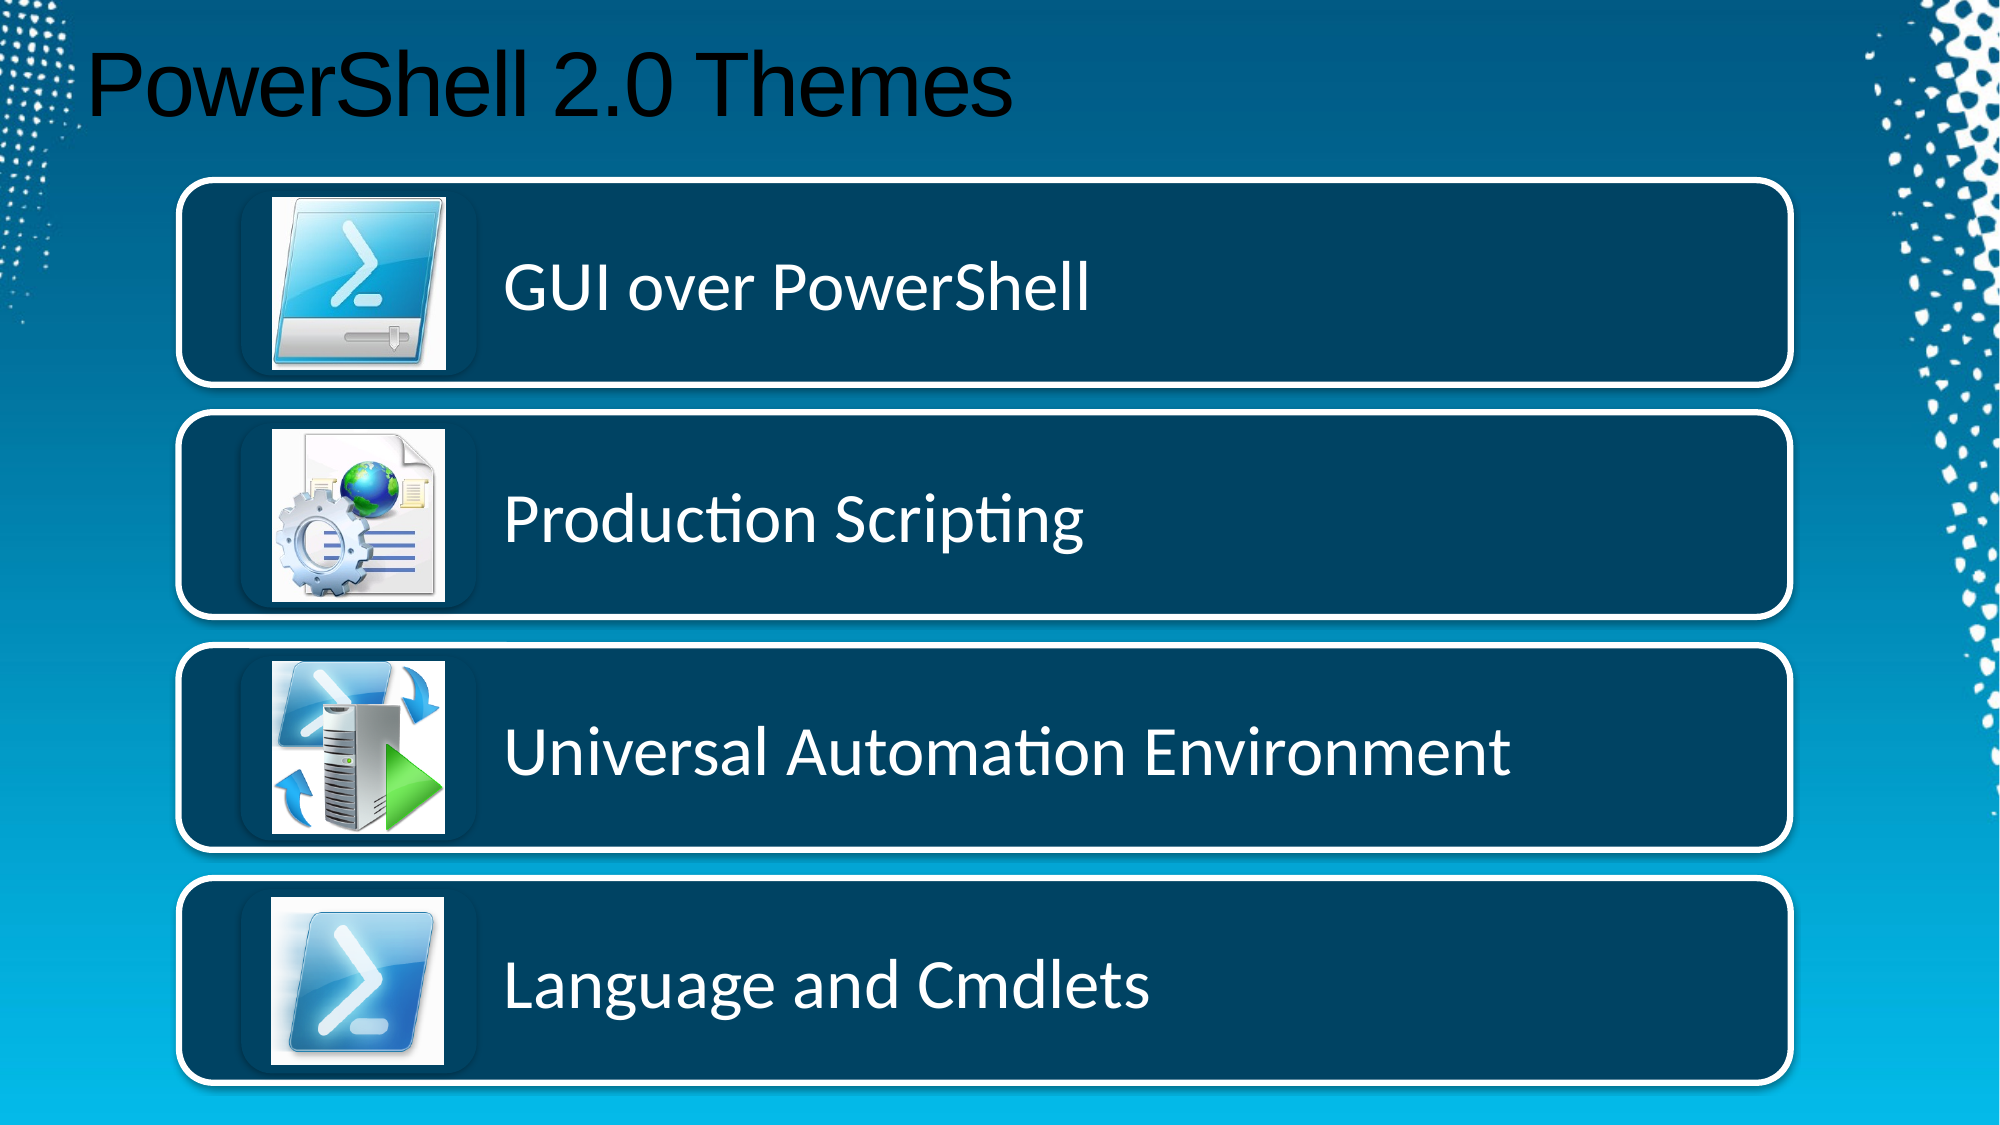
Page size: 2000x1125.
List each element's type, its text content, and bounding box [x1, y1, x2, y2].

picture [1930, 291, 1941, 297]
picture [1952, 502, 1967, 516]
picture [1953, 301, 1962, 312]
picture [1922, 200, 1934, 207]
picture [1941, 324, 1952, 332]
picture [1914, 164, 1923, 177]
picture [1925, 87, 1941, 99]
picture [54, 76, 60, 83]
picture [1929, 27, 1945, 45]
picture [1968, 481, 1978, 492]
picture [6, 97, 12, 105]
picture [42, 31, 53, 39]
picture [1981, 604, 2000, 620]
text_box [178, 179, 1791, 386]
picture [45, 16, 55, 24]
picture [1984, 349, 1992, 357]
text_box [178, 877, 1791, 1083]
picture [1969, 625, 1985, 642]
picture [1990, 492, 2000, 505]
picture [1932, 235, 1943, 241]
picture [30, 14, 40, 23]
picture [56, 47, 64, 55]
picture [1946, 525, 1956, 533]
picture [1919, 367, 1930, 378]
picture [1928, 399, 1939, 415]
picture [18, 13, 26, 19]
picture [0, 155, 5, 163]
picture [29, 27, 38, 38]
picture [11, 55, 21, 64]
picture [1935, 431, 1946, 449]
picture [33, 0, 42, 10]
picture [13, 41, 25, 49]
picture [1925, 141, 1935, 155]
title PowerShell 2.0 Themes [85, 37, 1914, 138]
picture [1900, 240, 1912, 254]
picture [1995, 582, 2000, 595]
picture [1911, 223, 1918, 230]
picture [38, 74, 47, 80]
picture [1909, 274, 1920, 291]
picture [41, 59, 48, 67]
picture [1979, 657, 1995, 676]
picture [1926, 344, 1939, 358]
picture [10, 69, 17, 78]
picture [1988, 691, 2000, 709]
picture [24, 72, 32, 79]
picture [55, 62, 62, 69]
picture [31, 131, 37, 138]
picture [0, 40, 9, 45]
picture [1915, 109, 1924, 119]
picture [26, 57, 34, 68]
picture [34, 101, 43, 111]
picture [58, 32, 66, 41]
picture [1920, 257, 1932, 264]
picture [9, 84, 15, 91]
picture [1963, 589, 1976, 607]
picture [33, 88, 42, 97]
picture [1942, 269, 1953, 276]
picture [1935, 177, 1945, 189]
picture [1935, 0, 2000, 306]
picture [1972, 570, 1986, 583]
picture [3, 10, 11, 18]
picture [43, 42, 49, 53]
picture [1898, 188, 1912, 198]
picture [1955, 246, 1965, 256]
picture [1991, 747, 2000, 765]
picture [16, 22, 23, 34]
picture [1992, 438, 2000, 448]
picture [1980, 460, 1987, 469]
picture [1948, 413, 1958, 424]
picture [1994, 382, 2000, 391]
picture [1974, 683, 1985, 694]
picture [1991, 637, 2000, 652]
picture [17, 129, 23, 136]
picture [1978, 517, 1987, 527]
picture [0, 24, 9, 33]
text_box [178, 644, 1791, 851]
picture [1970, 426, 1980, 436]
picture [18, 0, 29, 6]
picture [1938, 122, 1950, 133]
picture [1963, 535, 1977, 550]
picture [1942, 465, 1958, 483]
picture [1963, 335, 1972, 344]
picture [1993, 321, 2000, 339]
picture [16, 143, 21, 151]
picture [1914, 308, 1929, 326]
picture [1988, 547, 2000, 561]
picture [1982, 714, 1993, 729]
picture [1983, 404, 1992, 414]
picture [28, 42, 36, 53]
picture [1955, 557, 1965, 573]
picture [1972, 312, 1985, 322]
picture [33, 116, 40, 124]
picture [1973, 368, 1982, 380]
picture [1935, 379, 1948, 391]
picture [47, 0, 57, 10]
picture [1889, 152, 1901, 166]
picture [1921, 0, 1934, 8]
picture [1957, 187, 1971, 200]
picture [1963, 278, 1976, 291]
picture [1958, 445, 1968, 460]
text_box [178, 411, 1791, 618]
picture [1892, 212, 1902, 216]
picture [1945, 213, 1955, 220]
picture [1960, 392, 1970, 403]
picture [1950, 359, 1960, 366]
picture [1946, 155, 1961, 167]
